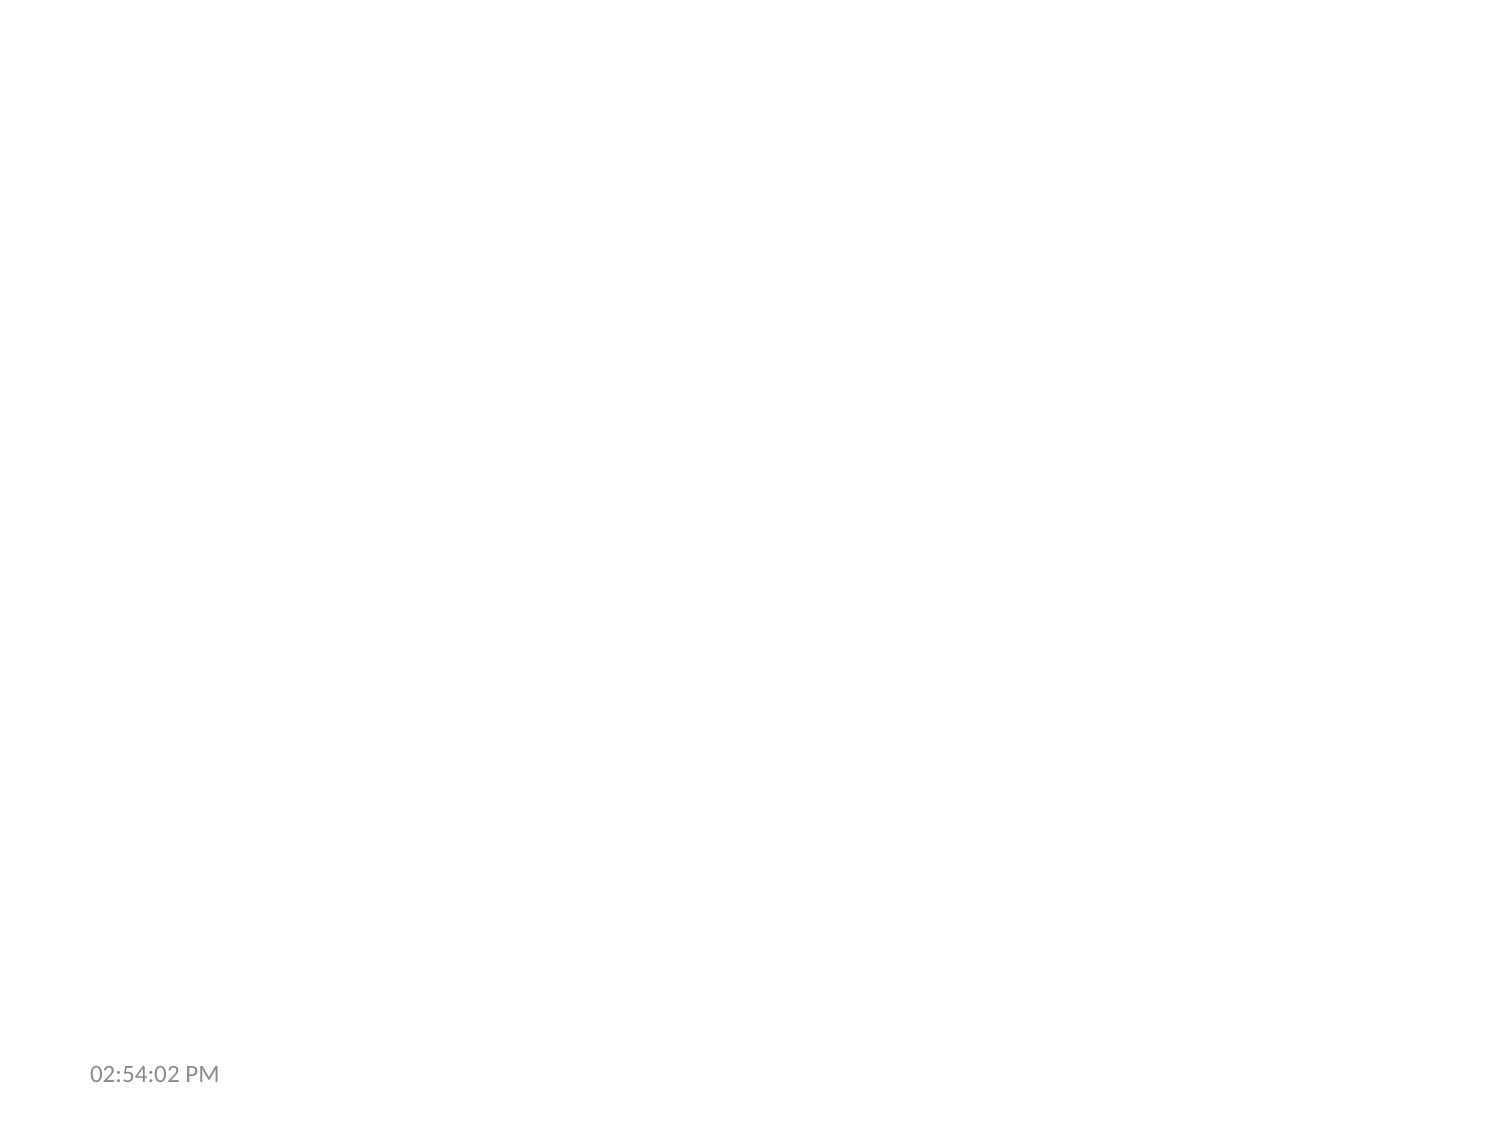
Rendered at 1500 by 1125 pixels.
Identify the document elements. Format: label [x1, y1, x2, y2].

slide_number [75, 1042, 425, 1103]
